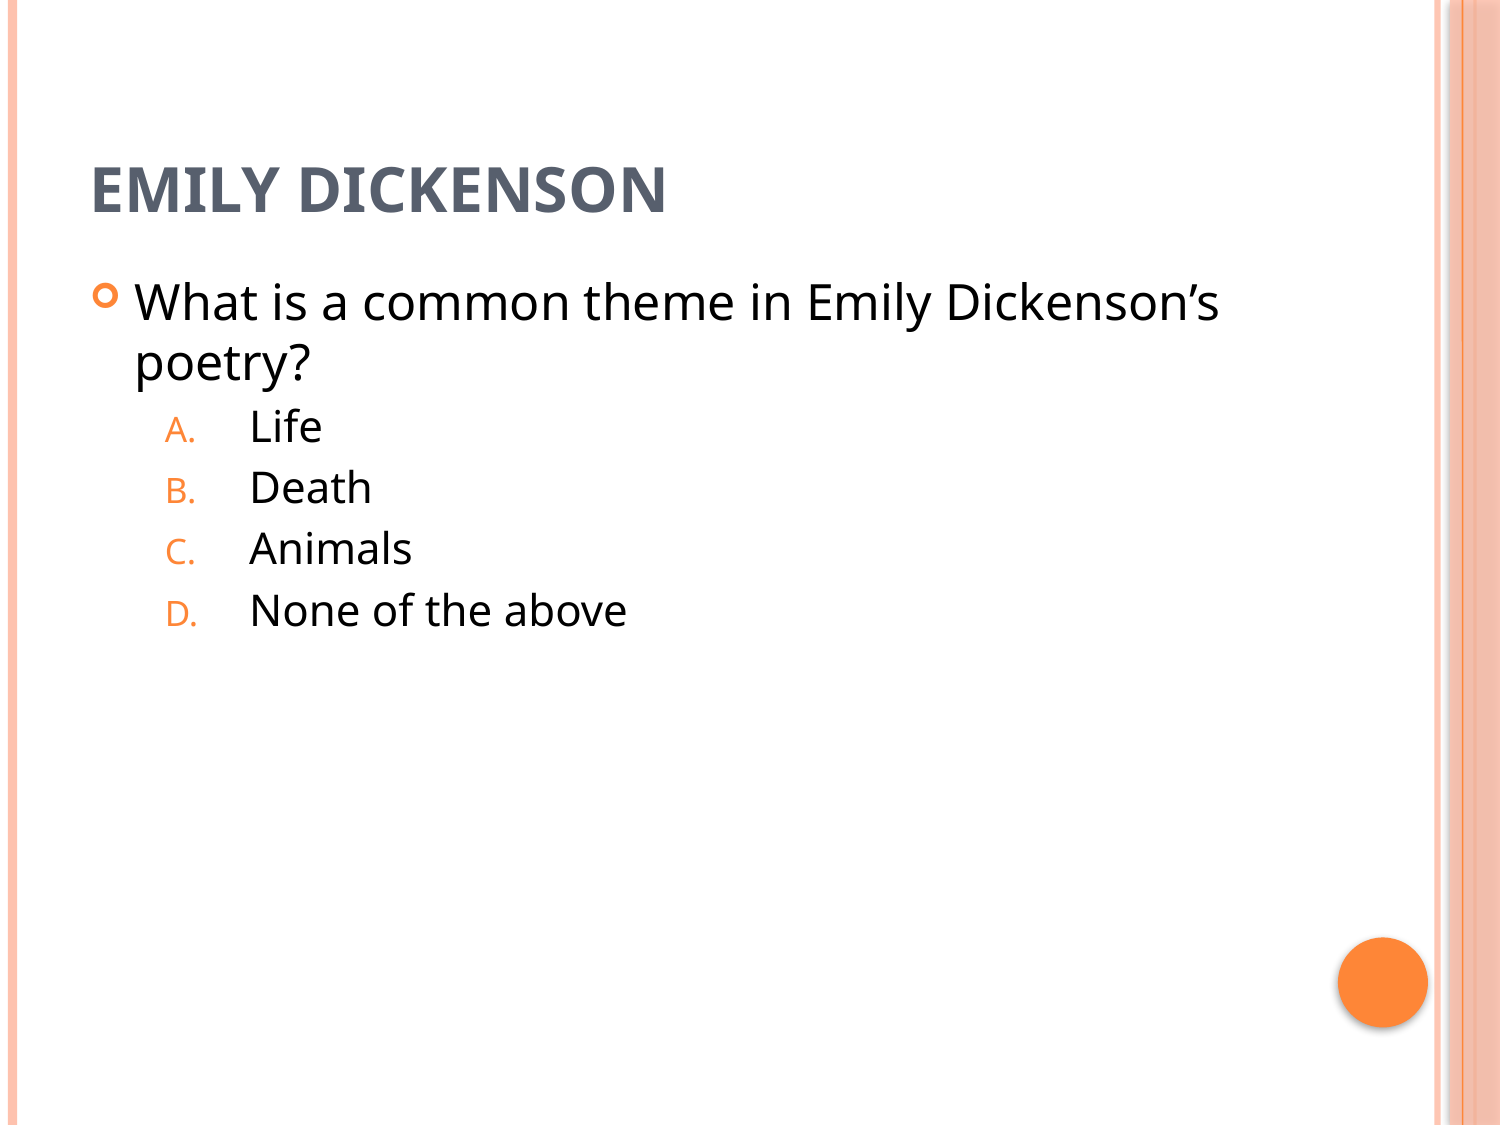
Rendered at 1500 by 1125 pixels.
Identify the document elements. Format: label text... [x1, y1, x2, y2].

title Emily Dickenson [75, 45, 1300, 233]
list What is a common theme in Emily Dickenson’s poetry? Life Death Animals None of the above [75, 262, 1300, 1062]
